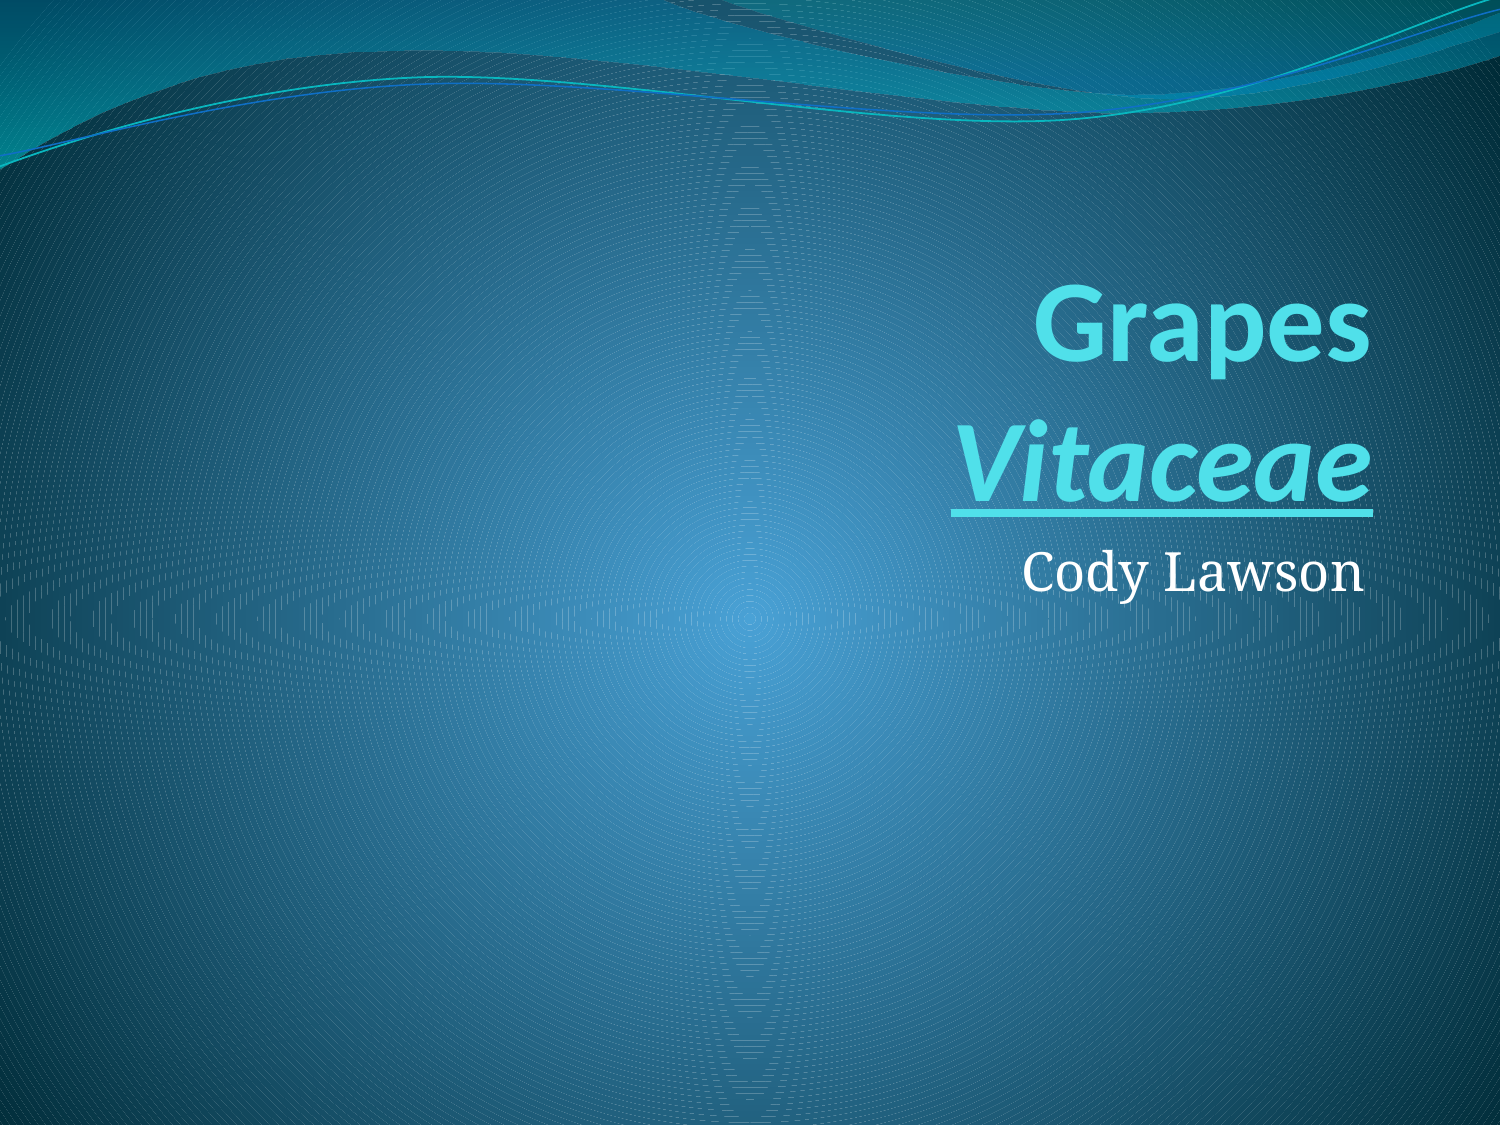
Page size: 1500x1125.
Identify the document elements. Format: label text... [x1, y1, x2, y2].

subtitle Cody Lawson [87, 529, 1376, 818]
title Grapes Vitaceae [87, 224, 1376, 525]
